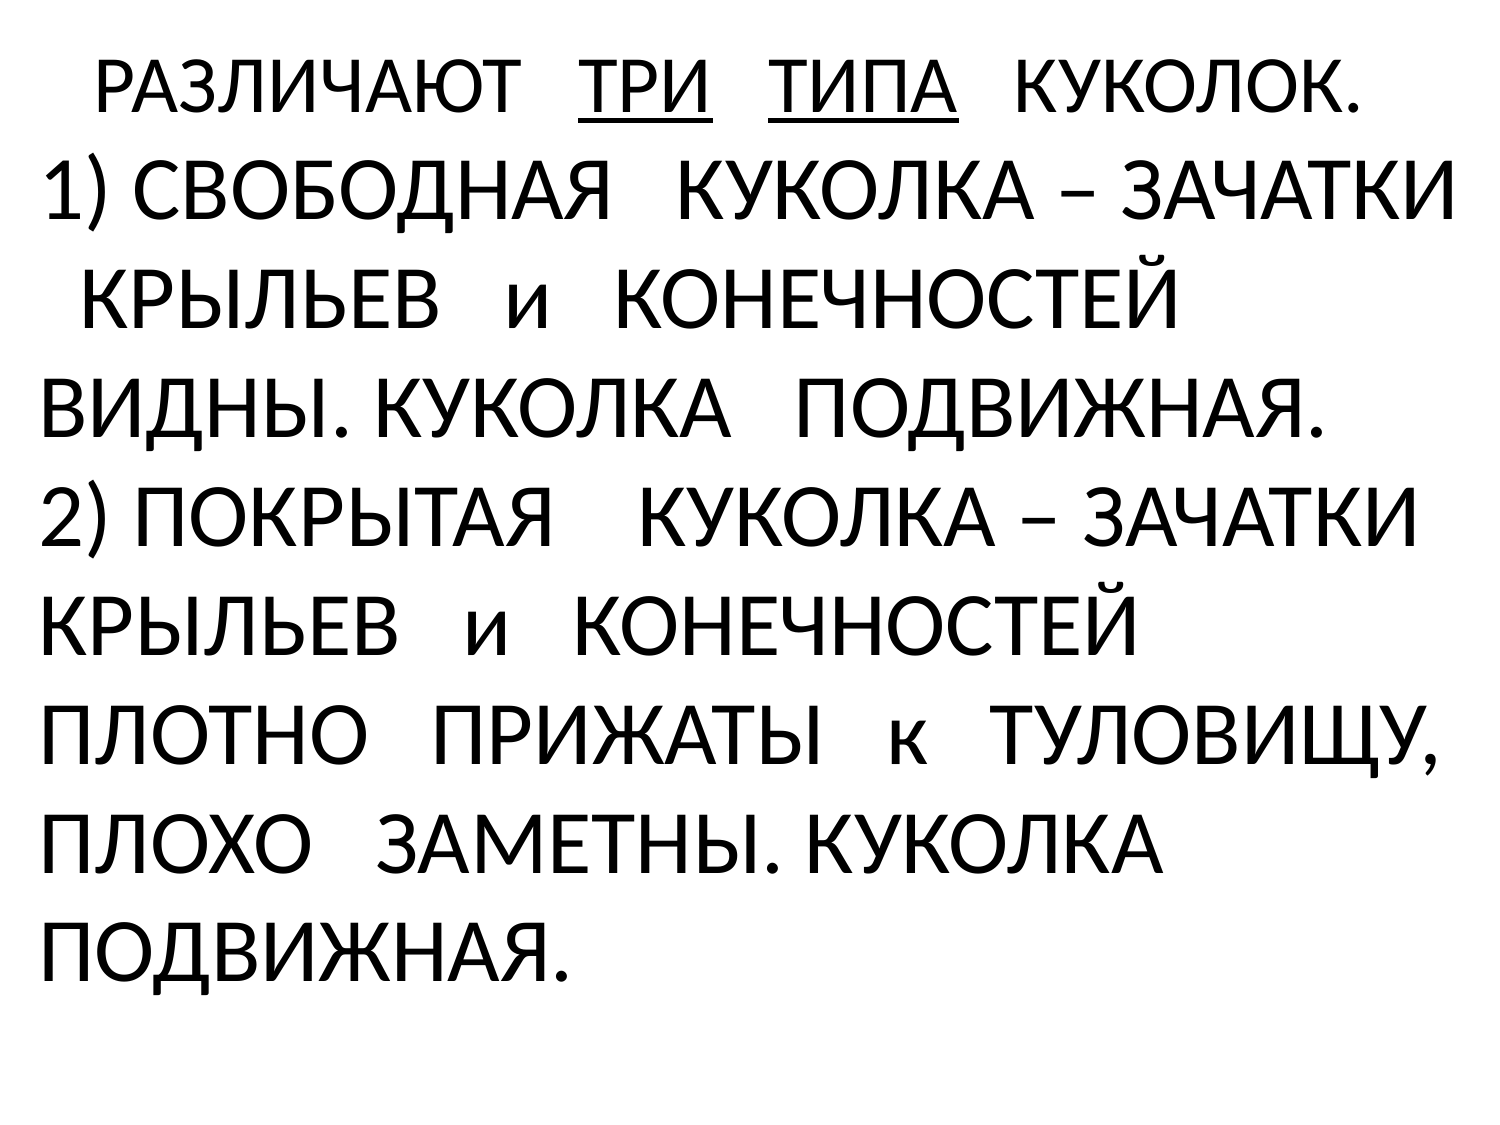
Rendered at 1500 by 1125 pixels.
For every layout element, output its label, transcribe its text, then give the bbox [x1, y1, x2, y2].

title РАЗЛИЧАЮТ ТРИ ТИПА КУКОЛОК. 1) СВОБОДНАЯ КУКОЛКА – ЗАЧАТКИ КРЫЛЬЕВ и КОНЕЧНОСТЕЙ ВИДНЫ. КУКОЛКА ПОДВИЖНАЯ. 2) ПОКРЫТАЯ КУКОЛКА – ЗАЧАТКИ КРЫЛЬЕВ и КОНЕЧНОСТЕЙ ПЛОТНО ПРИЖАТЫ к ТУЛОВИЩУ, ПЛОХО ЗАМЕТНЫ. КУКОЛКА ПОДВИЖНАЯ. [23, 23, 1477, 1102]
